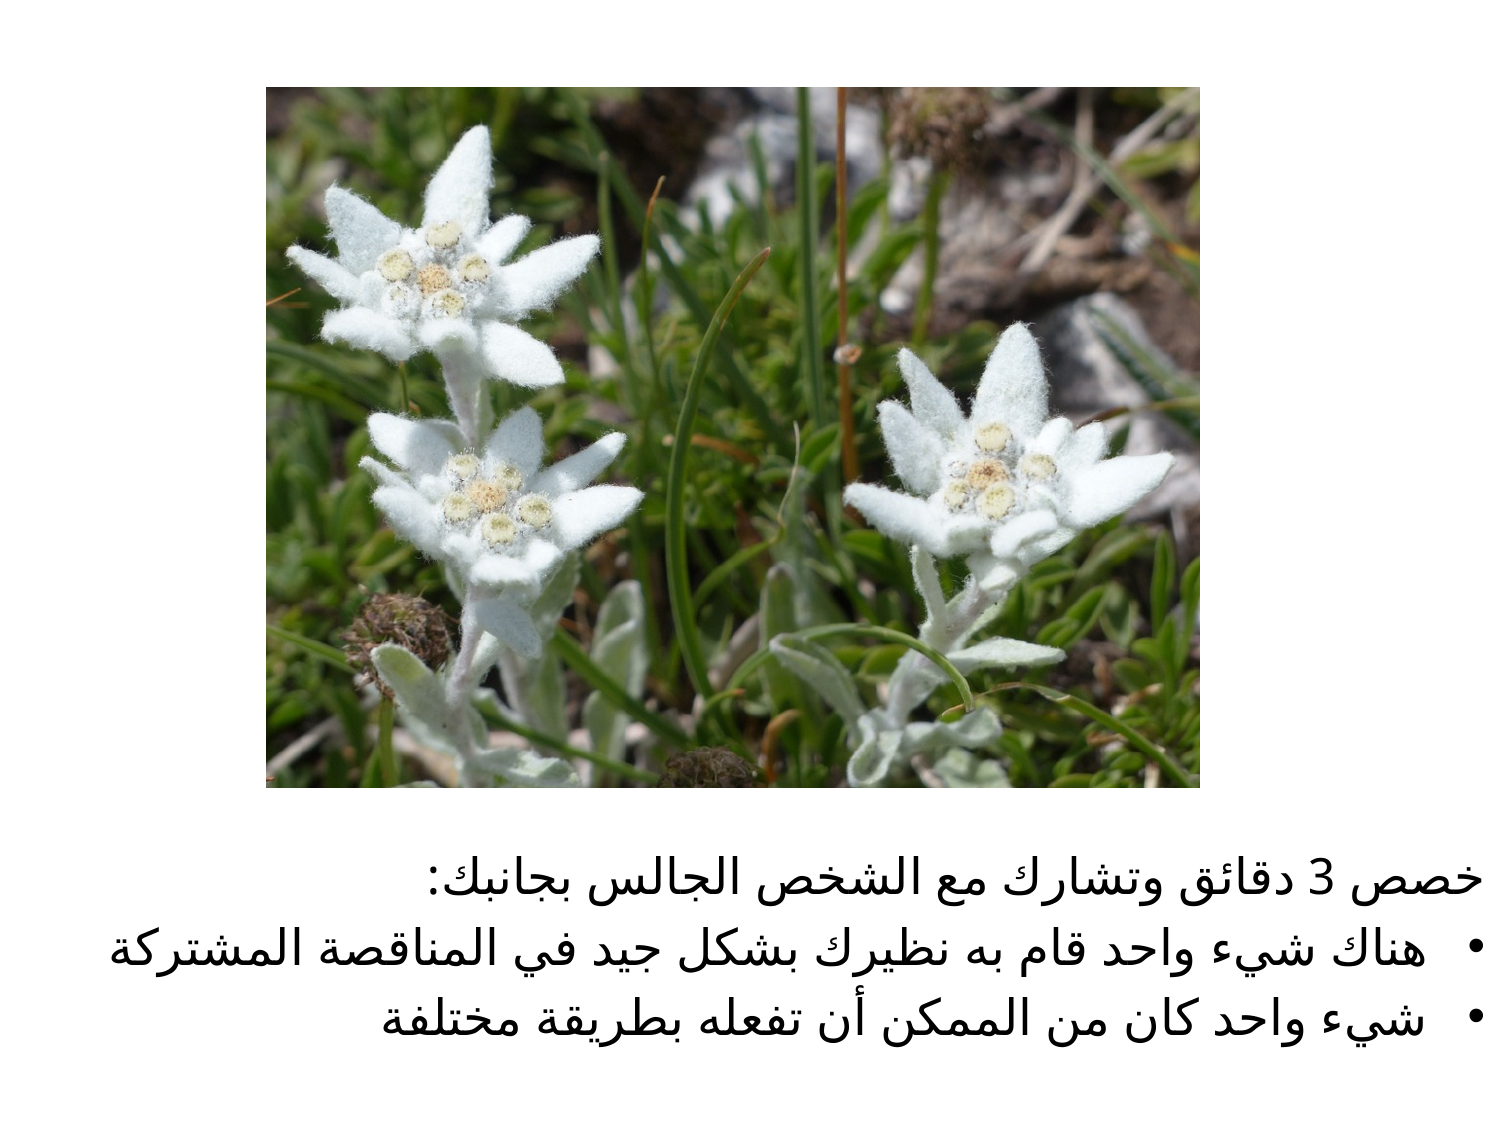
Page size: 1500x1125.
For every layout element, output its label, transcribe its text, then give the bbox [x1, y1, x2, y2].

list خصص 3 دقائق وتشارك مع الشخص الجالس بجانبك: هناك شيء واحد قام به نظيرك بشكل جيد في المناقصة المشتركة شيء واحد كان من الممكن أن تفعله بطريقة مختلفة [0, 837, 1500, 1125]
picture [266, 87, 1201, 788]
